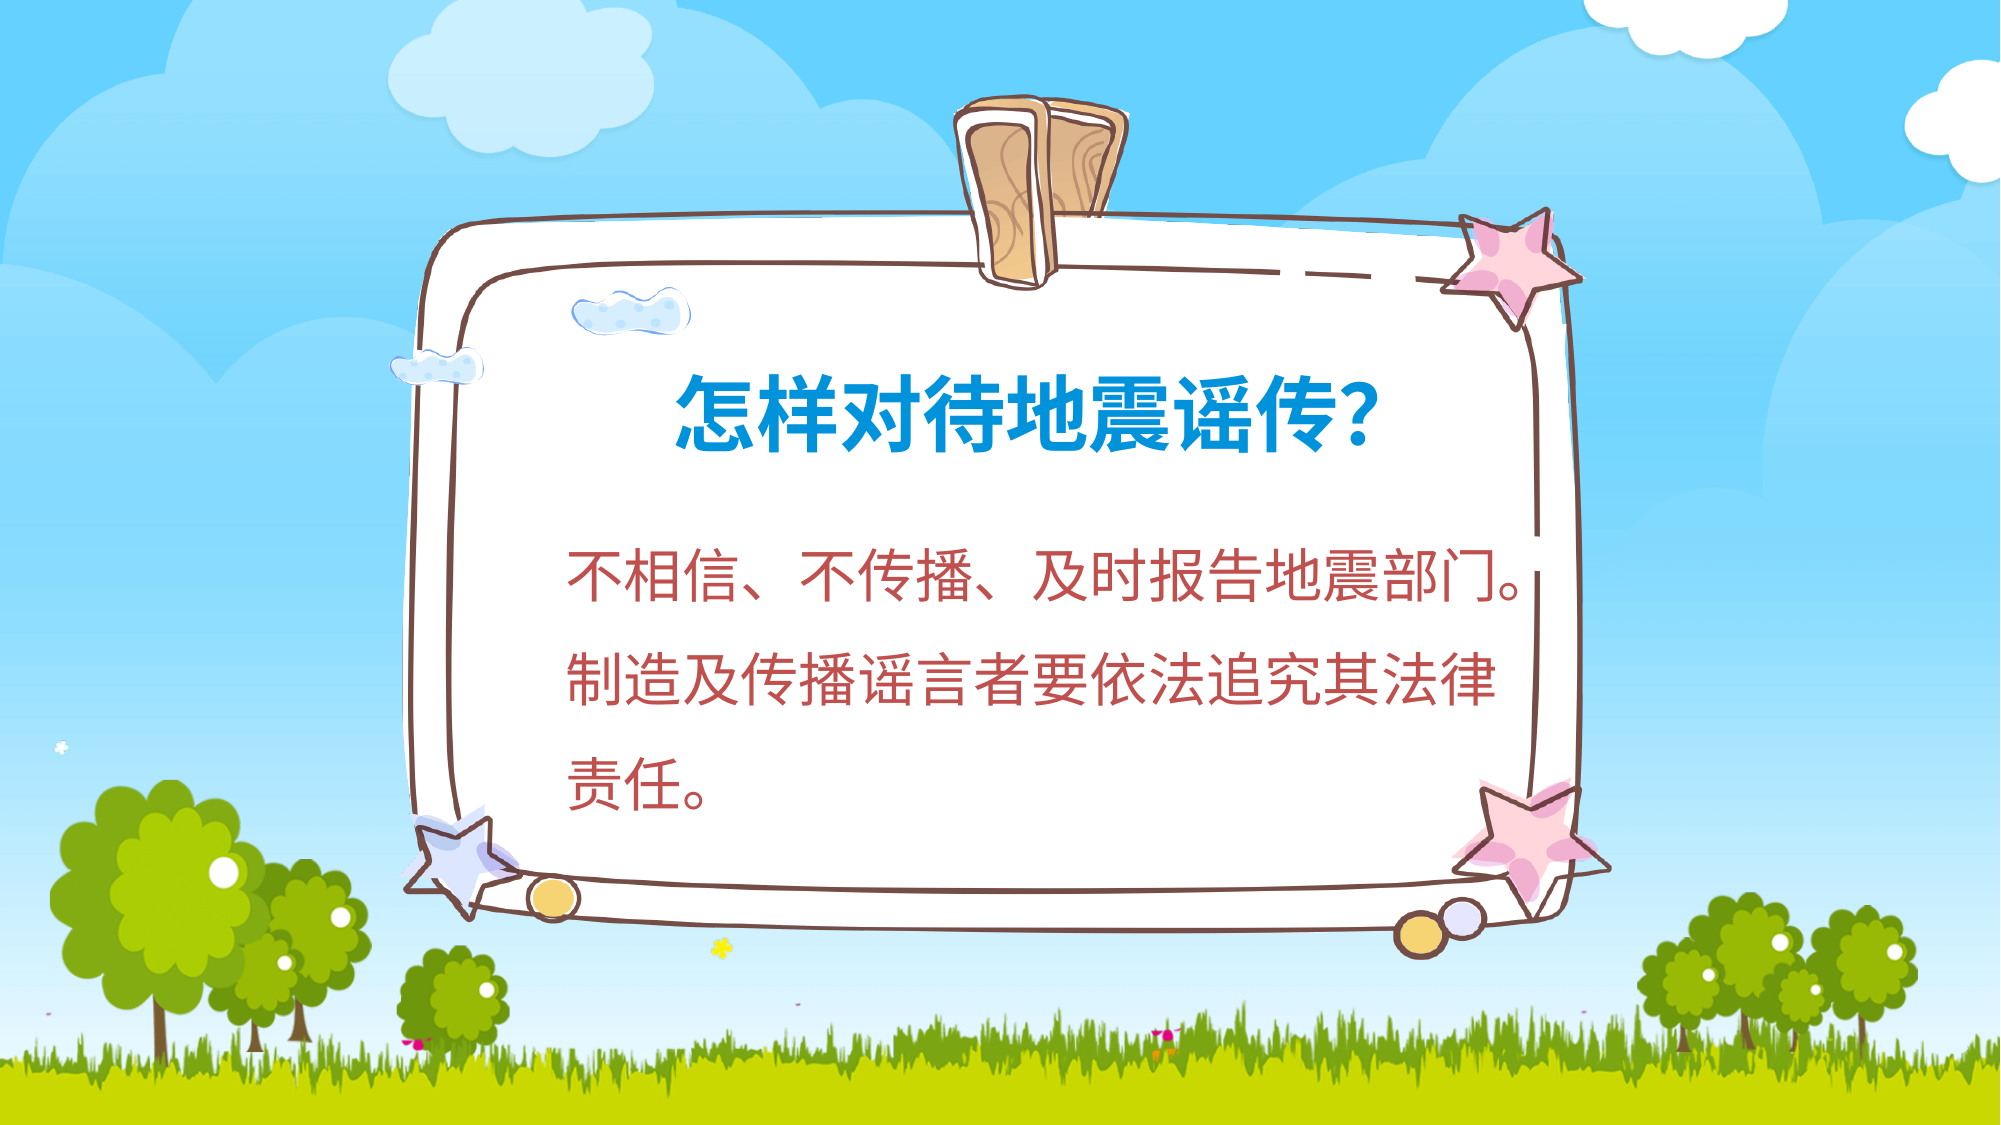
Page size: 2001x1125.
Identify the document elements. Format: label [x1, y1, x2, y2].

picture [0, 0, 2000, 1125]
text_box [388, 94, 1612, 960]
